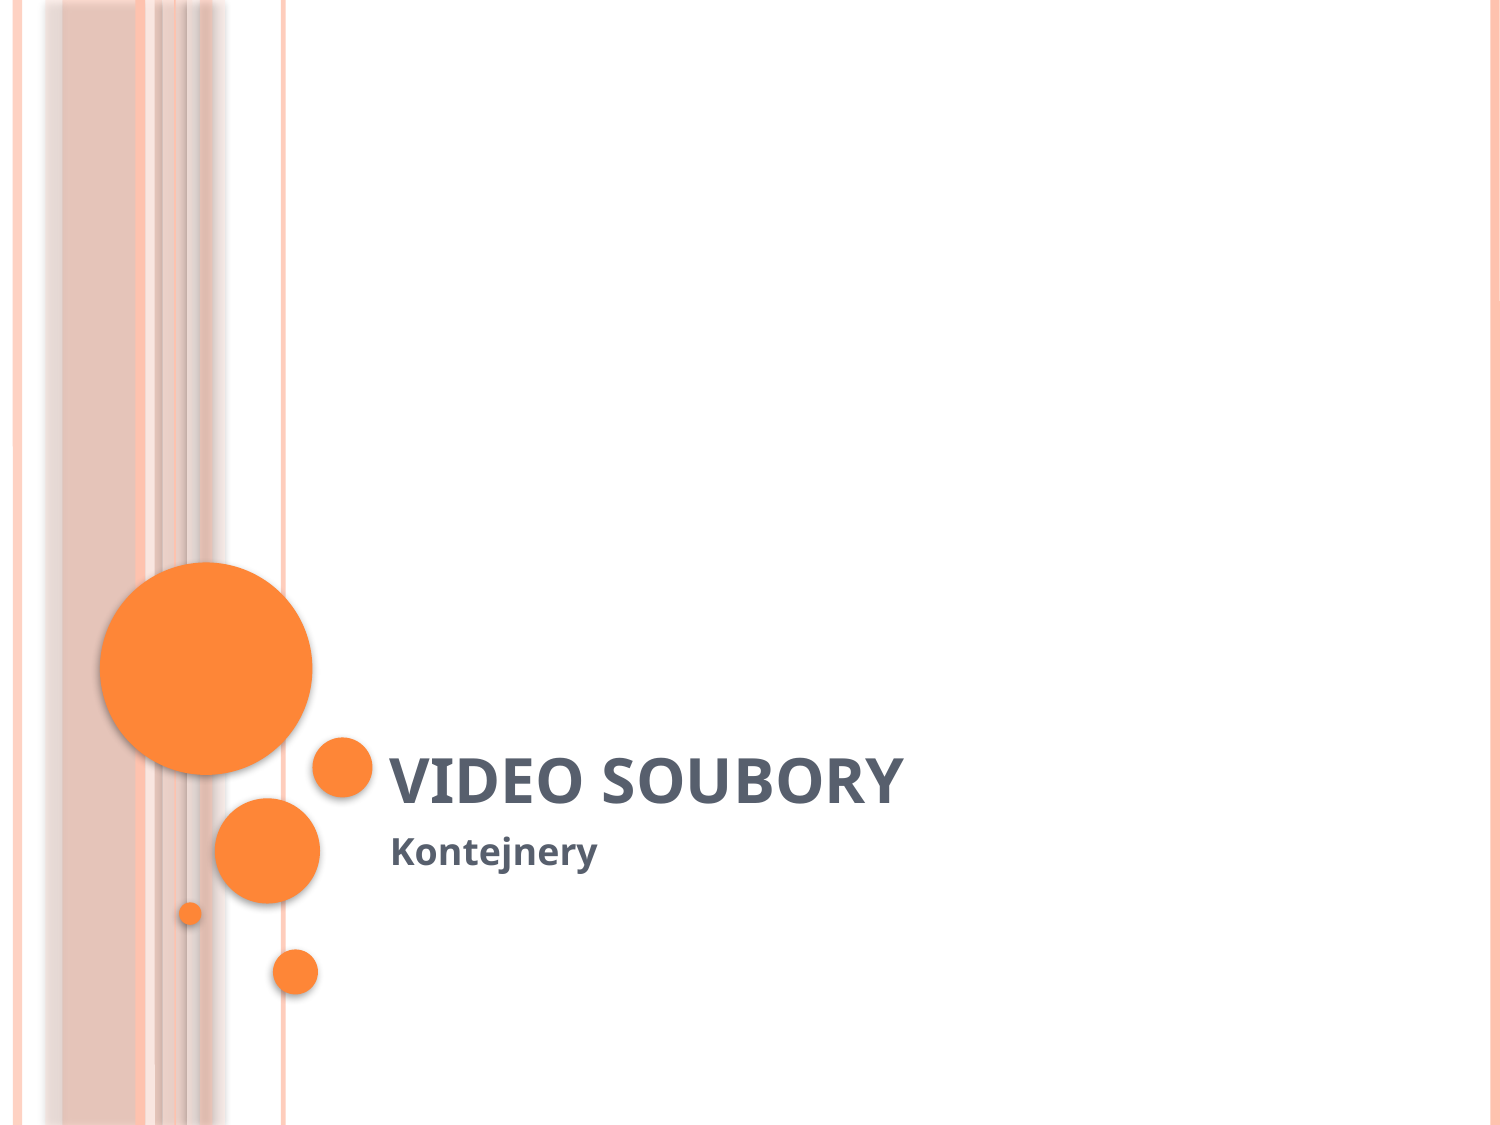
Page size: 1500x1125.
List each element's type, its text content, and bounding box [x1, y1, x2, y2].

title VIDEO SOUBORY [375, 512, 1388, 820]
subtitle Kontejnery [375, 820, 1388, 1046]
